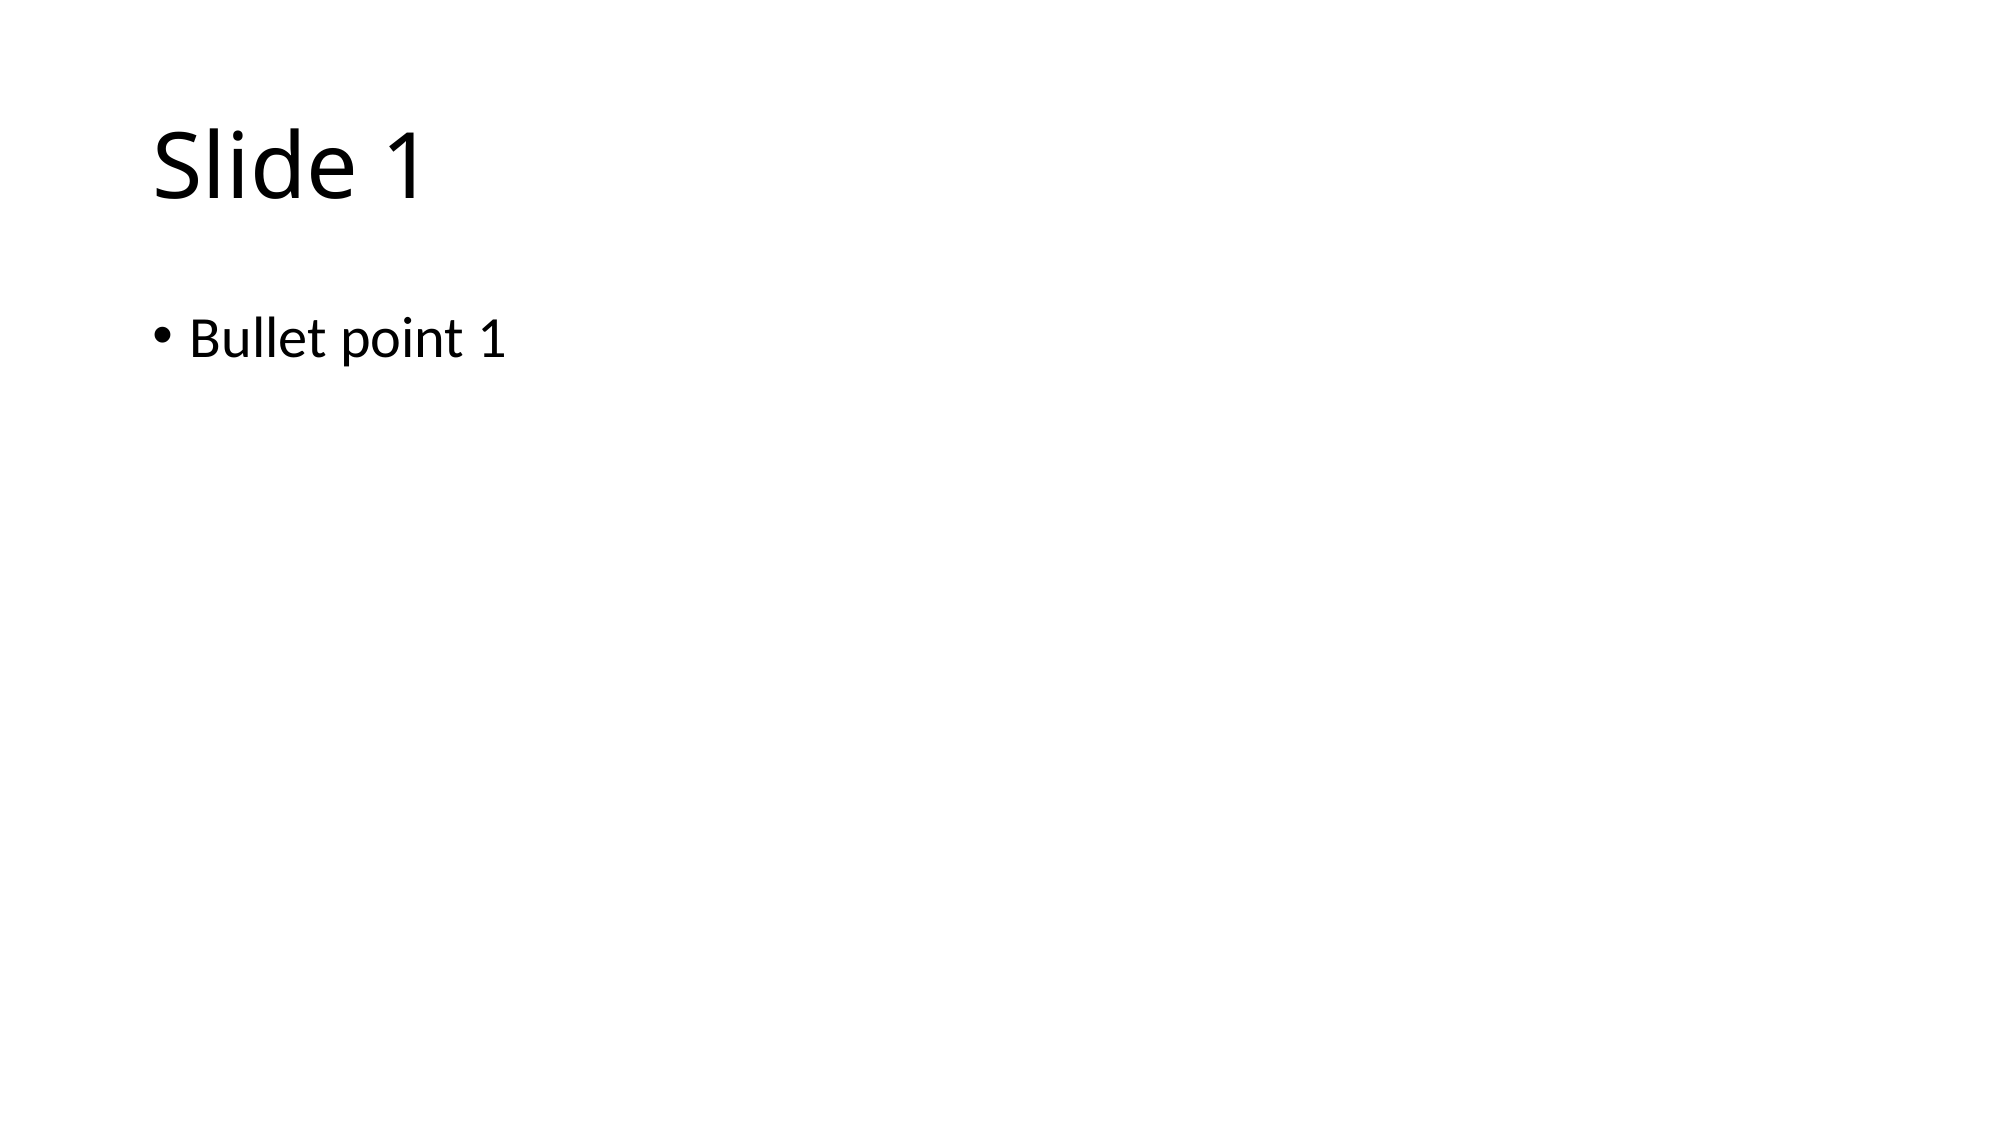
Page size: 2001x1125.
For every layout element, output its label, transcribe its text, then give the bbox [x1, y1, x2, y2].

title Slide 1 [137, 59, 1863, 278]
list Bullet point 1 [137, 299, 1863, 1014]
